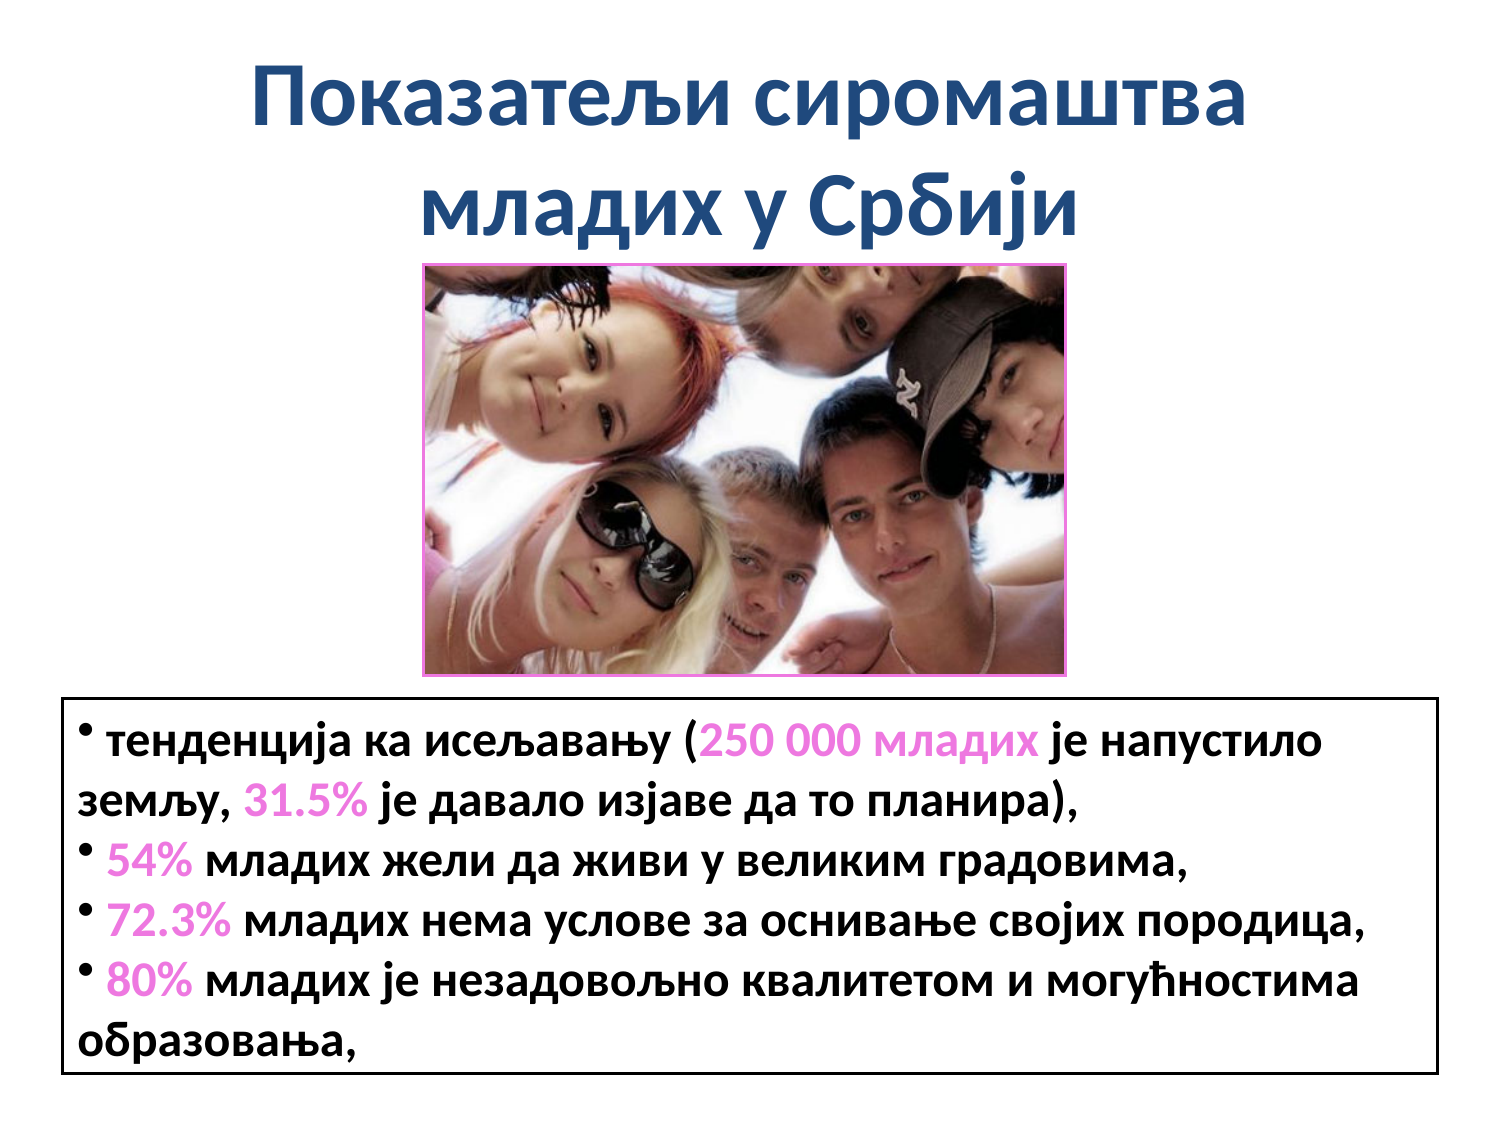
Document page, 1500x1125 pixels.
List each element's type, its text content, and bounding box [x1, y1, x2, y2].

picture [424, 265, 1065, 675]
text_box тенденција ка исељавању (250 000 младих је напустило земљу, 31.5% је давало изјаве да то планира), 54% младих жели да живи у великим градовима, 72.3% младих нема услове за оснивање својих породица, 80% младих је незадовољно квалитетом и могућностима образовања, [62, 698, 1438, 1074]
text_box Показатељи сиромаштва младих у Србији [74, 50, 1425, 238]
